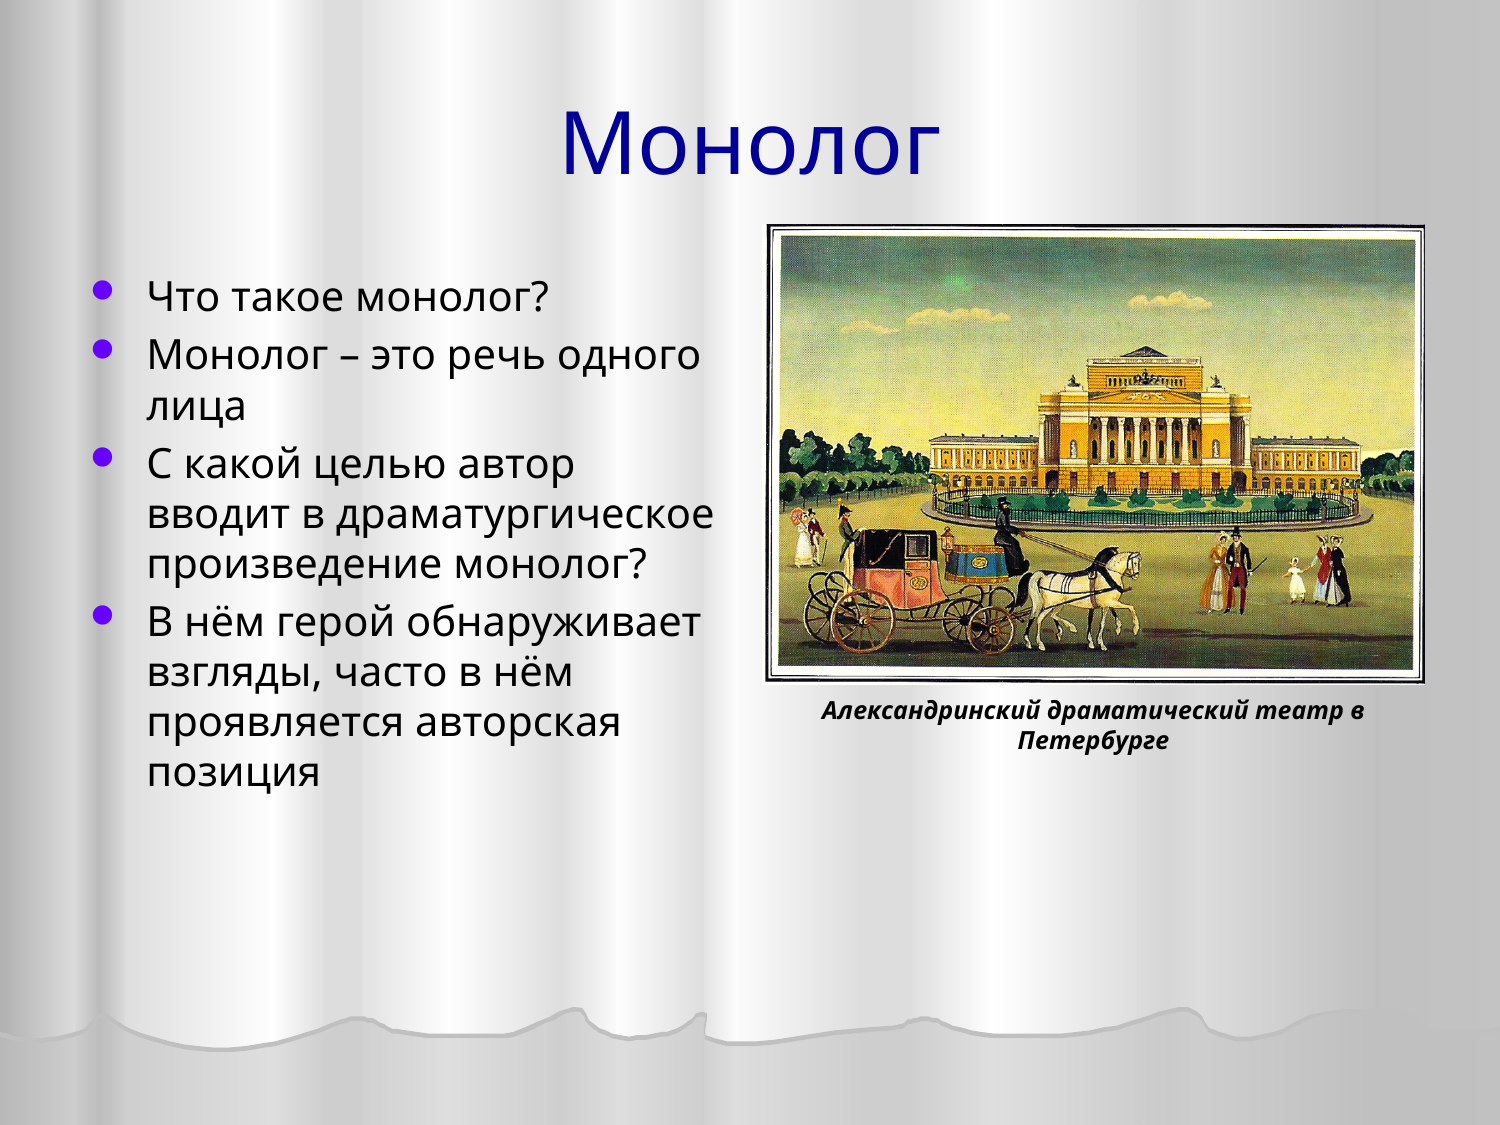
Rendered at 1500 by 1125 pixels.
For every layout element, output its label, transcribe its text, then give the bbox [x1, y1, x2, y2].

list Что такое монолог? Монолог – это речь одного лица С какой целью автор вводит в драматургическое произведение монолог? В нём герой обнаруживает взгляды, часто в нём проявляется авторская позиция [74, 262, 738, 1006]
title Монолог [74, 45, 1426, 233]
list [762, 224, 1426, 686]
text_box Александринский драматический театр в Петербурге [762, 693, 1425, 763]
